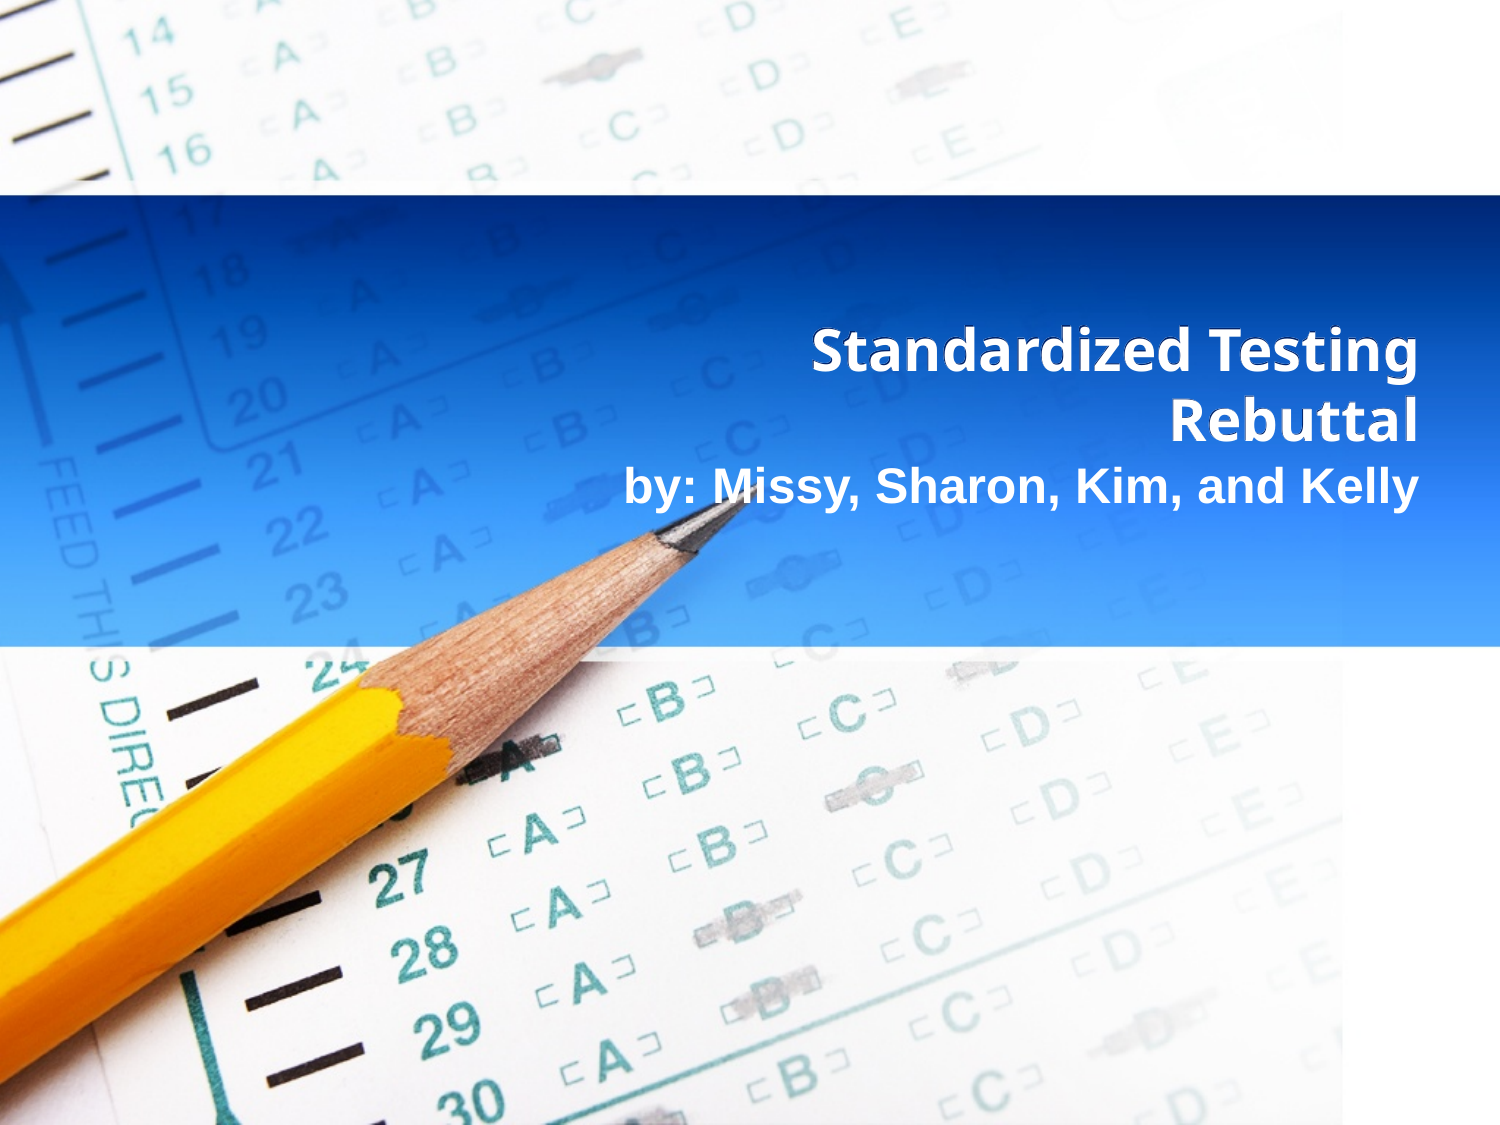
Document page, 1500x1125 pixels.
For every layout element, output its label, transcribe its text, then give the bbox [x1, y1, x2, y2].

picture [0, 0, 1500, 1125]
subtitle by: Missy, Sharon, Kim, and Kelly [537, 452, 1436, 516]
title Standardized Testing Rebuttal [537, 317, 1436, 449]
